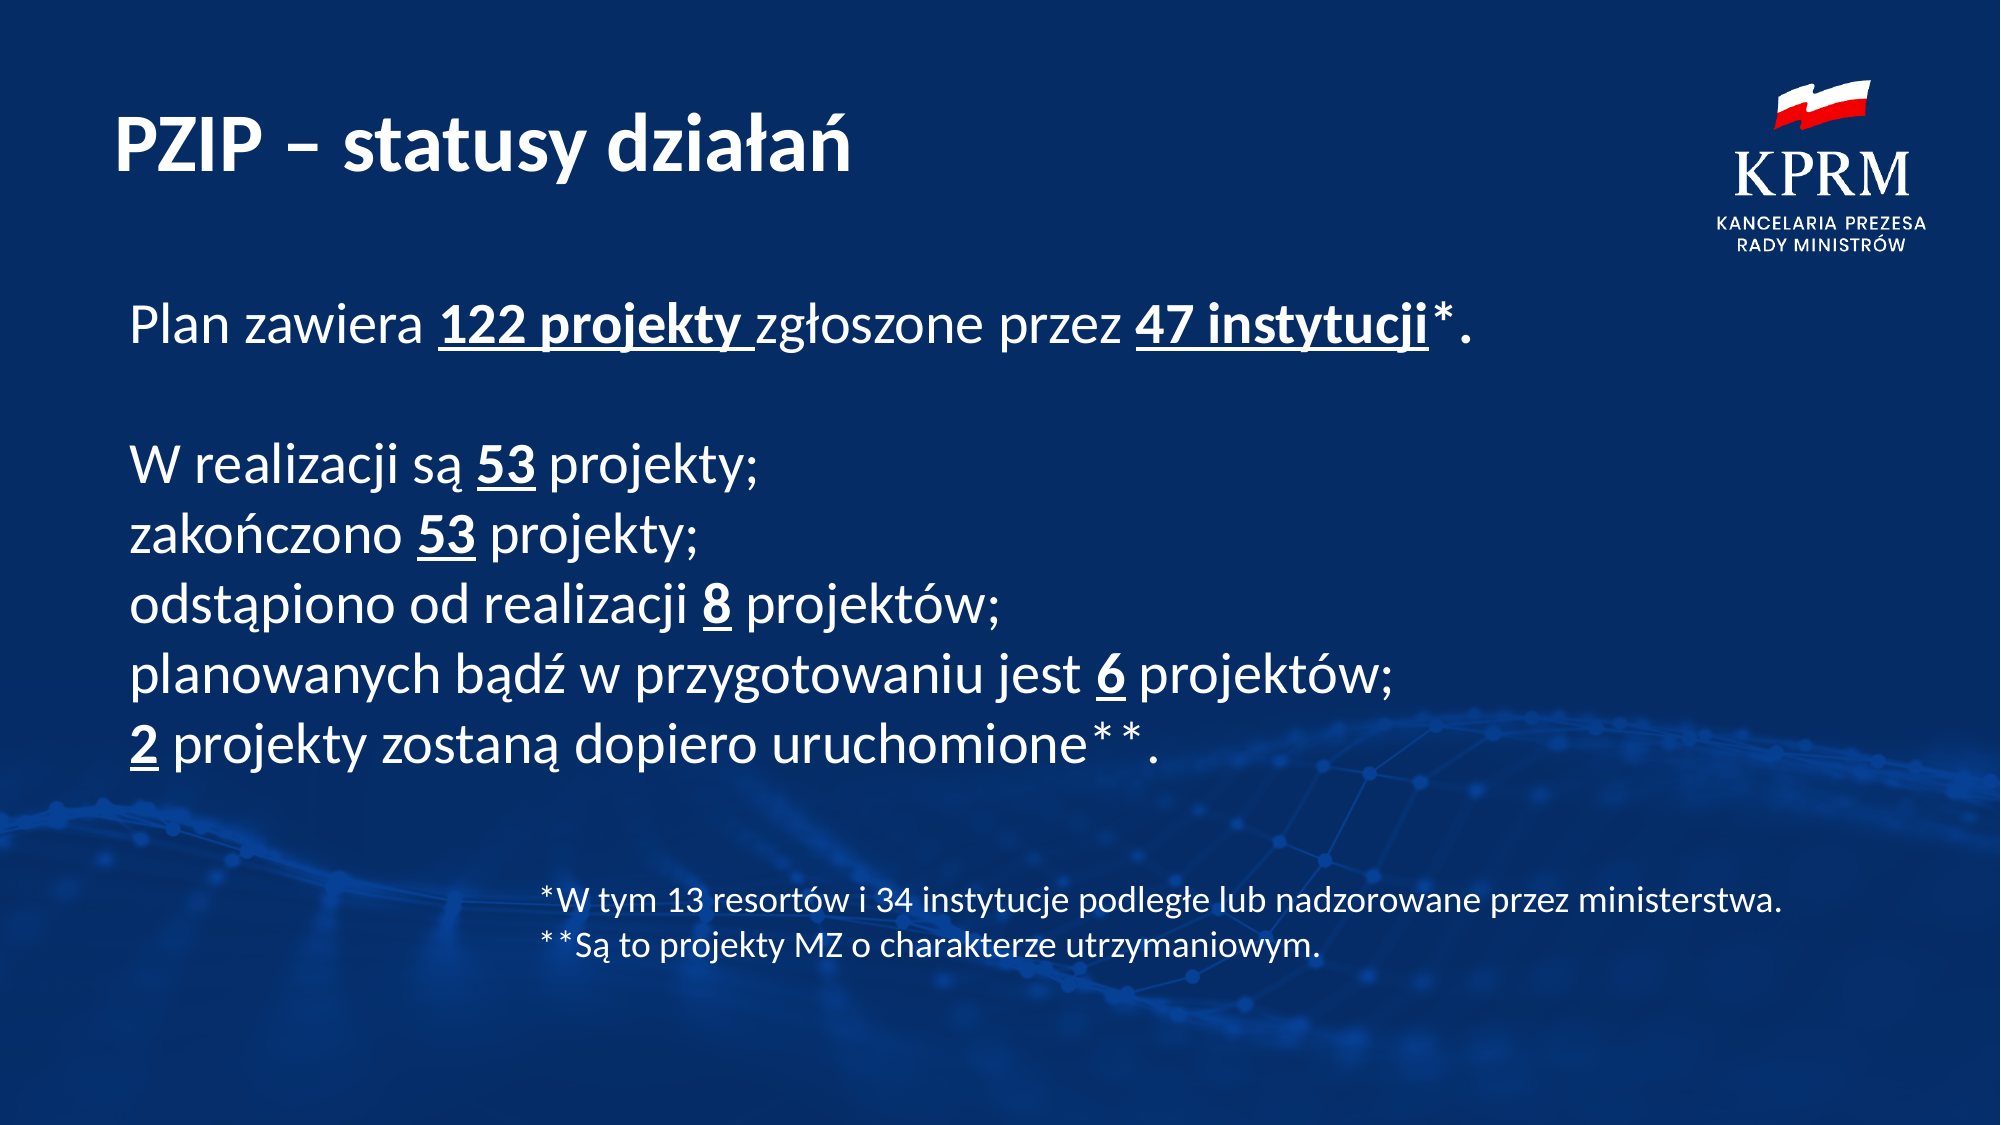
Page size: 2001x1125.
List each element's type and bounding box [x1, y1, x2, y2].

picture [1701, 46, 1942, 285]
text_box [0, 0, 2000, 1125]
